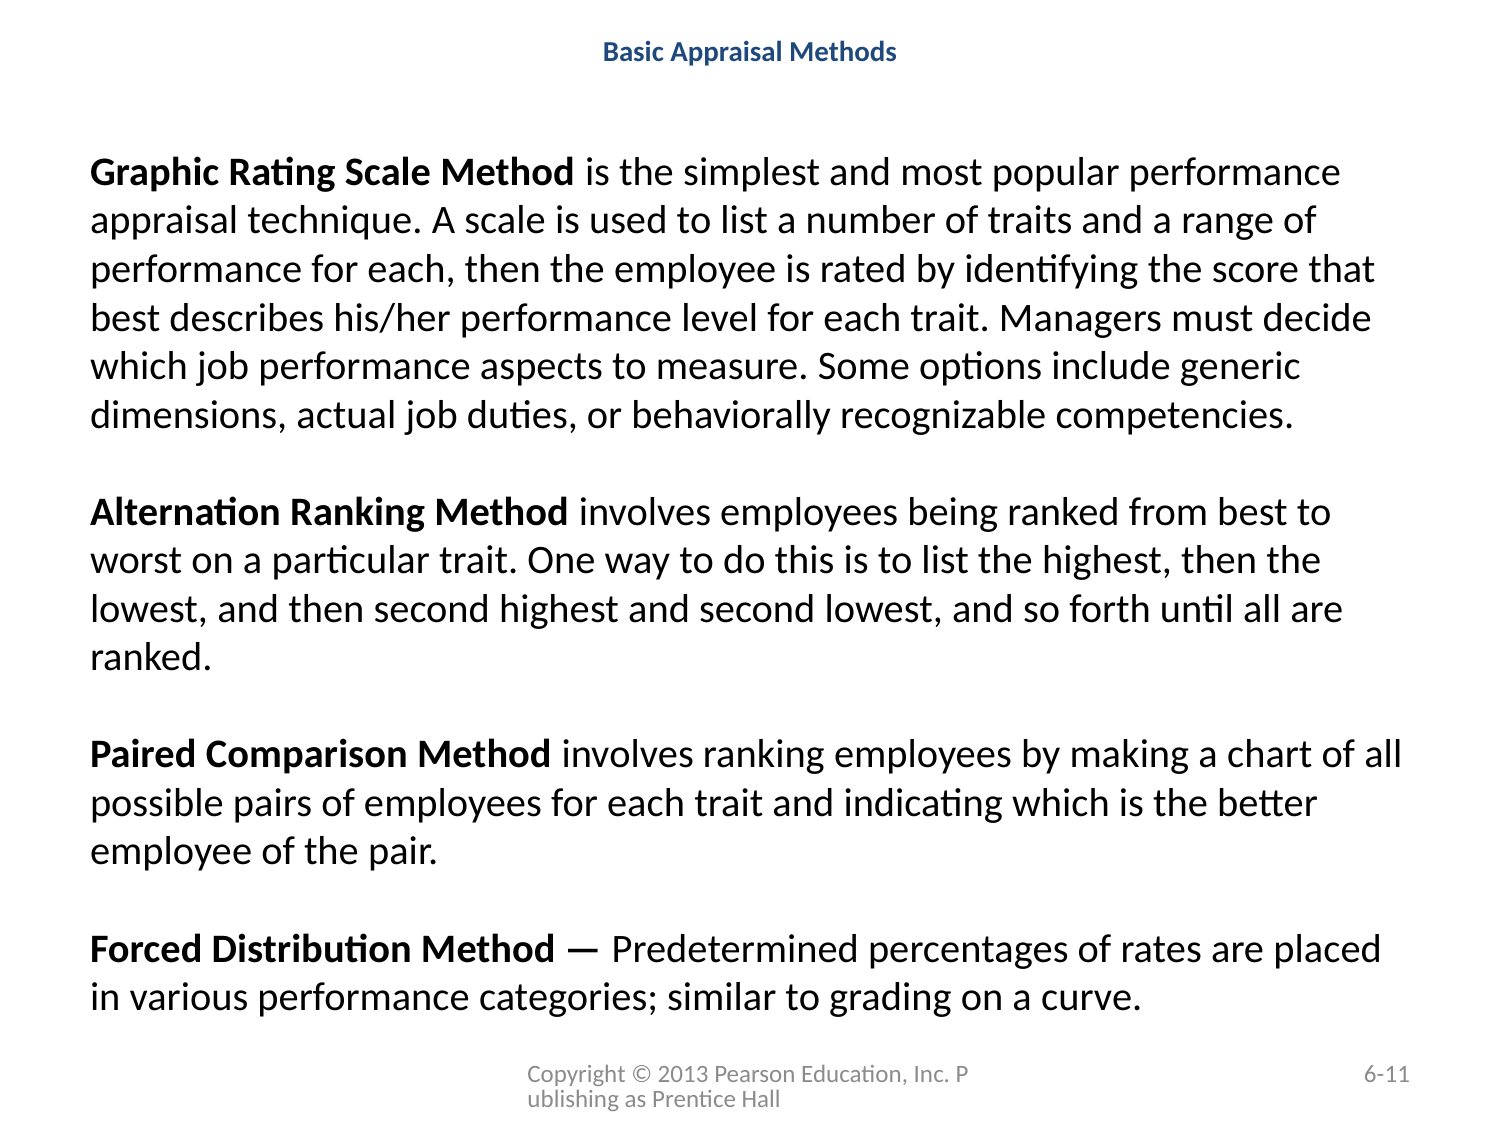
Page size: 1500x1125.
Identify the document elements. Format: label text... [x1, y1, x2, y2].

title Basic Appraisal Methods [75, 24, 1425, 75]
slide_number 6-11 [1074, 1042, 1425, 1103]
list Graphic Rating Scale Method is the simplest and most popular performance appraisal technique. A scale is used to list a number of traits and a range of performance for each, then the employee is rated by identifying the score that best describes his/her performance level for each trait. Managers must decide which job performance aspects to measure. Some options include generic dimensions, actual job duties, or behaviorally recognizable competencies. Alternation Ranking Method involves employees being ranked from best to worst on a particular trait. One way to do this is to list the highest, then the lowest, and then second highest and second lowest, and so forth until all are ranked. Paired Comparison Method involves ranking employees by making a chart of all possible pairs of employees for each trait and indicating which is the better employee of the pair. Forced Distribution Method — Predetermined percentages of rates are placed in various performance categories; similar to grading on a curve. [75, 137, 1425, 1038]
footer Copyright © 2013 Pearson Education, Inc. Publishing as Prentice Hall [512, 1042, 988, 1103]
